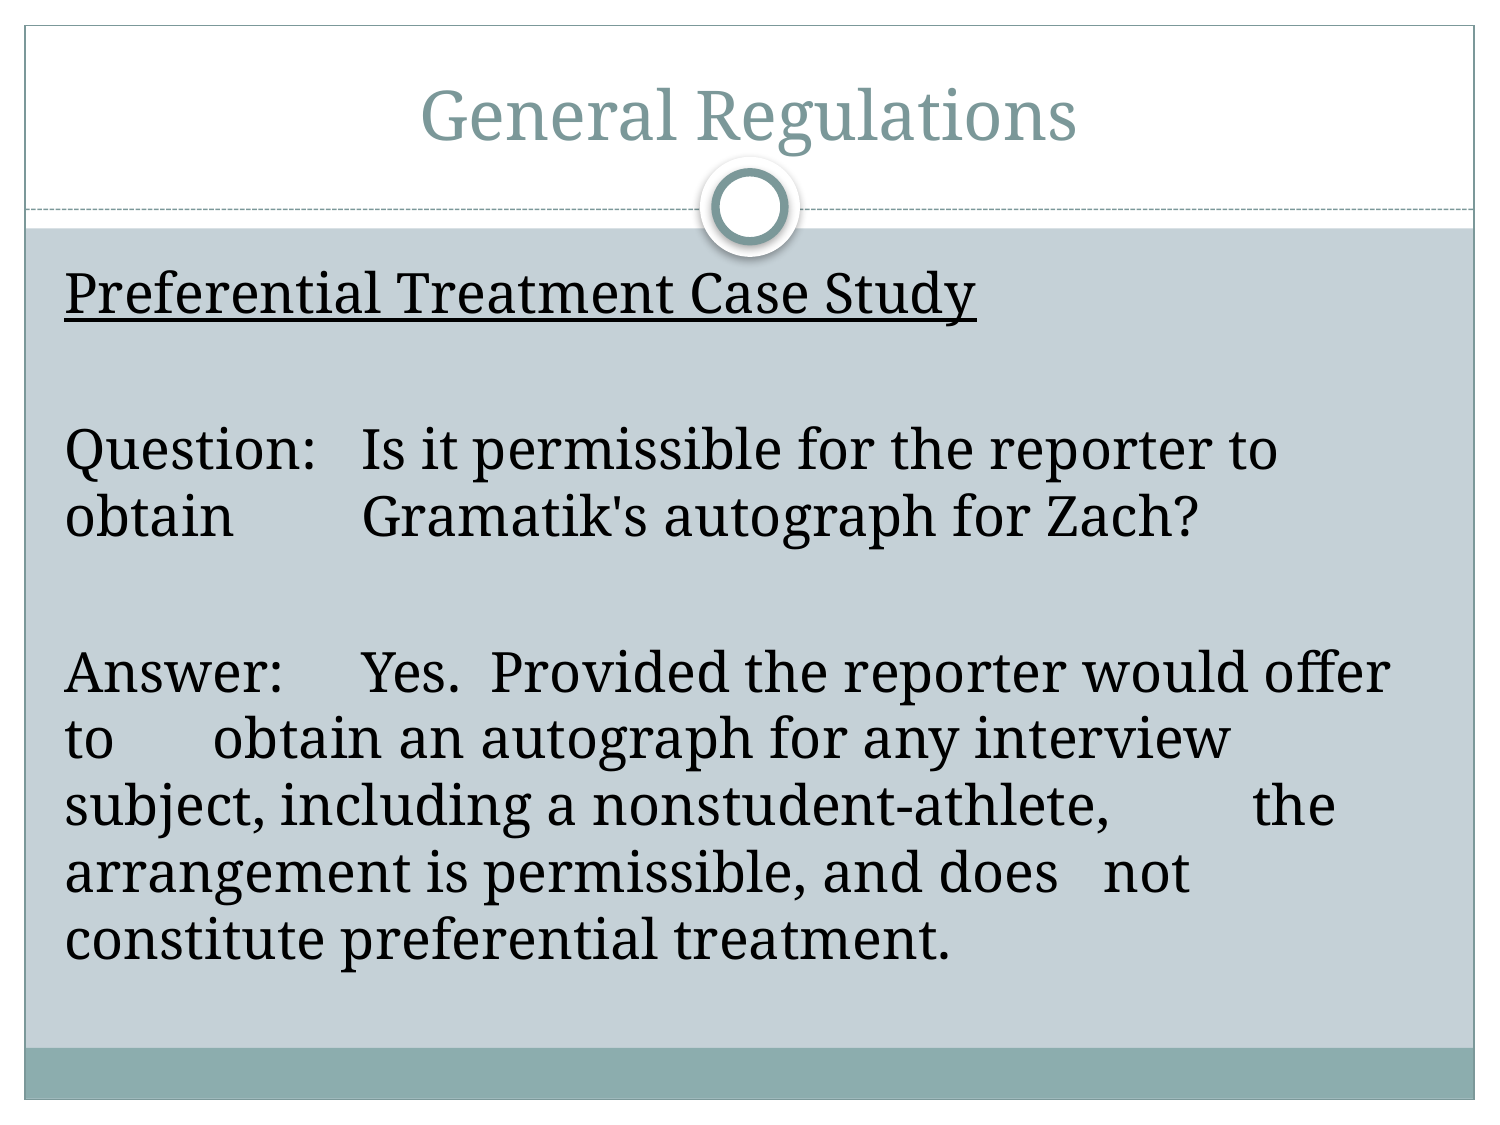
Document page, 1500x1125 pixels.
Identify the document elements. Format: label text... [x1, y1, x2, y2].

title General Regulations [49, 37, 1450, 162]
list Preferential Treatment Case Study Question: Is it permissible for the reporter to obtain Gramatik's autograph for Zach? Answer: Yes. Provided the reporter would offer to obtain an autograph for any interview subject, including a nonstudent-athlete, the arrangement is permissible, and does not constitute preferential treatment. [49, 250, 1445, 1001]
